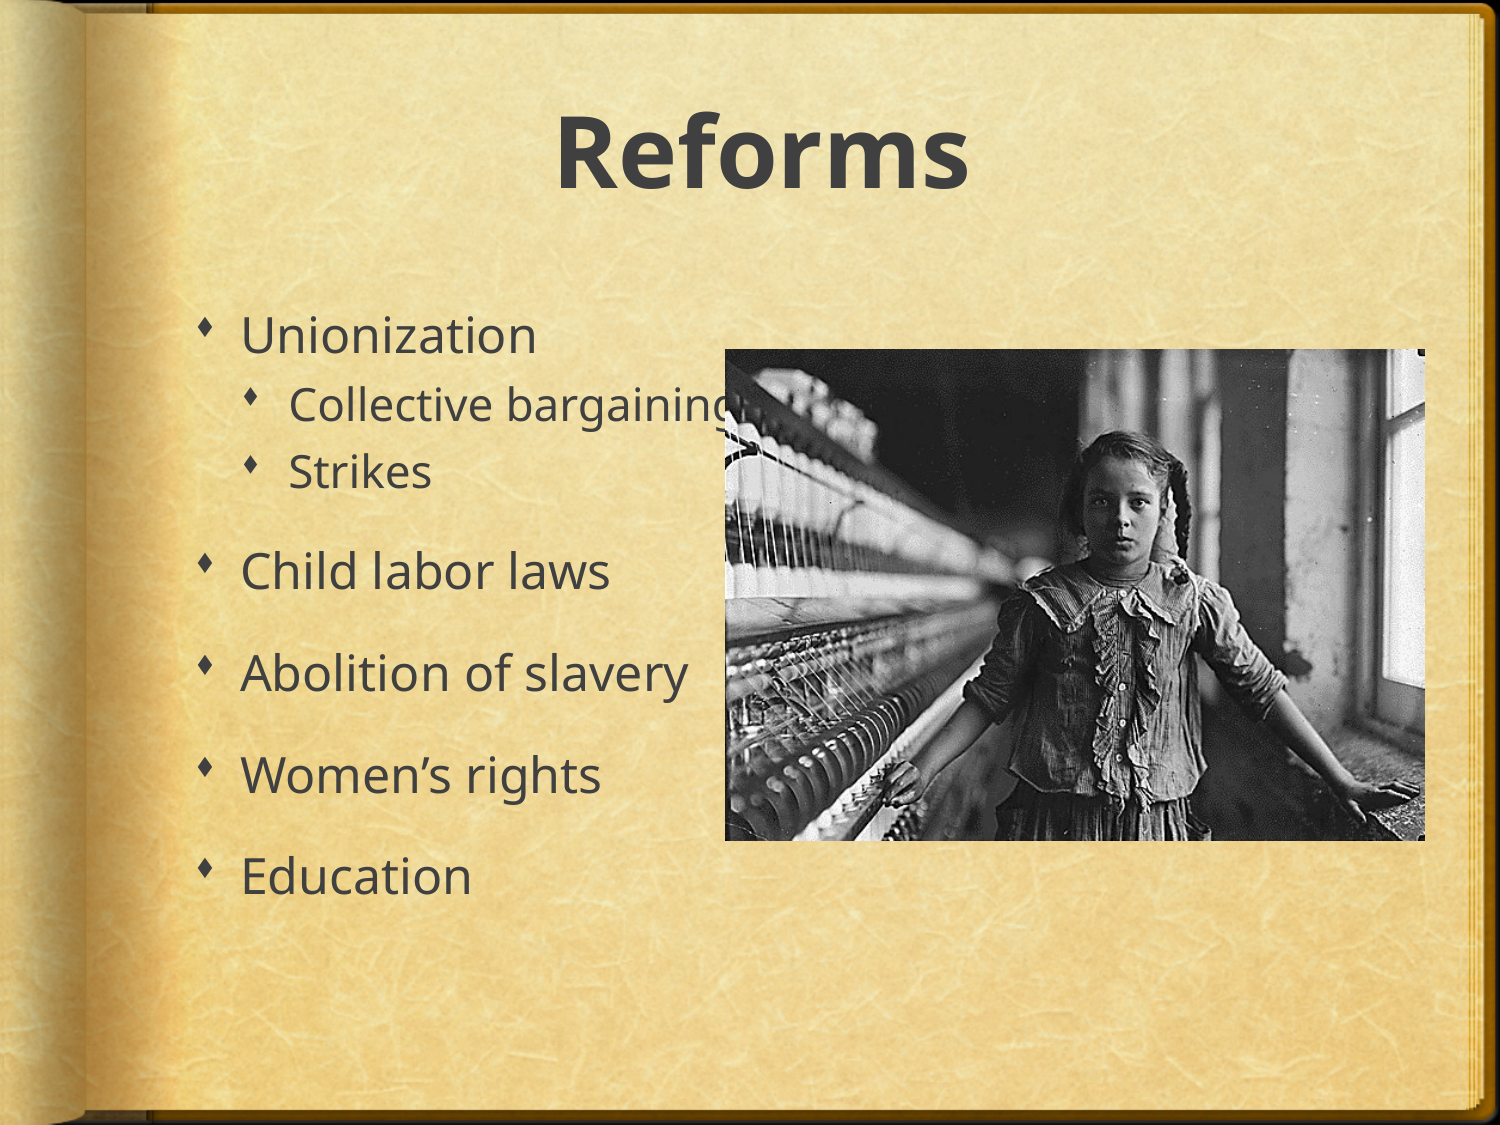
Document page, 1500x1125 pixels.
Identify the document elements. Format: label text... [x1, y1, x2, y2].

list Unionization Collective bargaining Strikes Child labor laws Abolition of slavery Women’s rights Education [178, 295, 1372, 1005]
title Reforms [178, 45, 1372, 265]
picture [0, 0, 1500, 1125]
